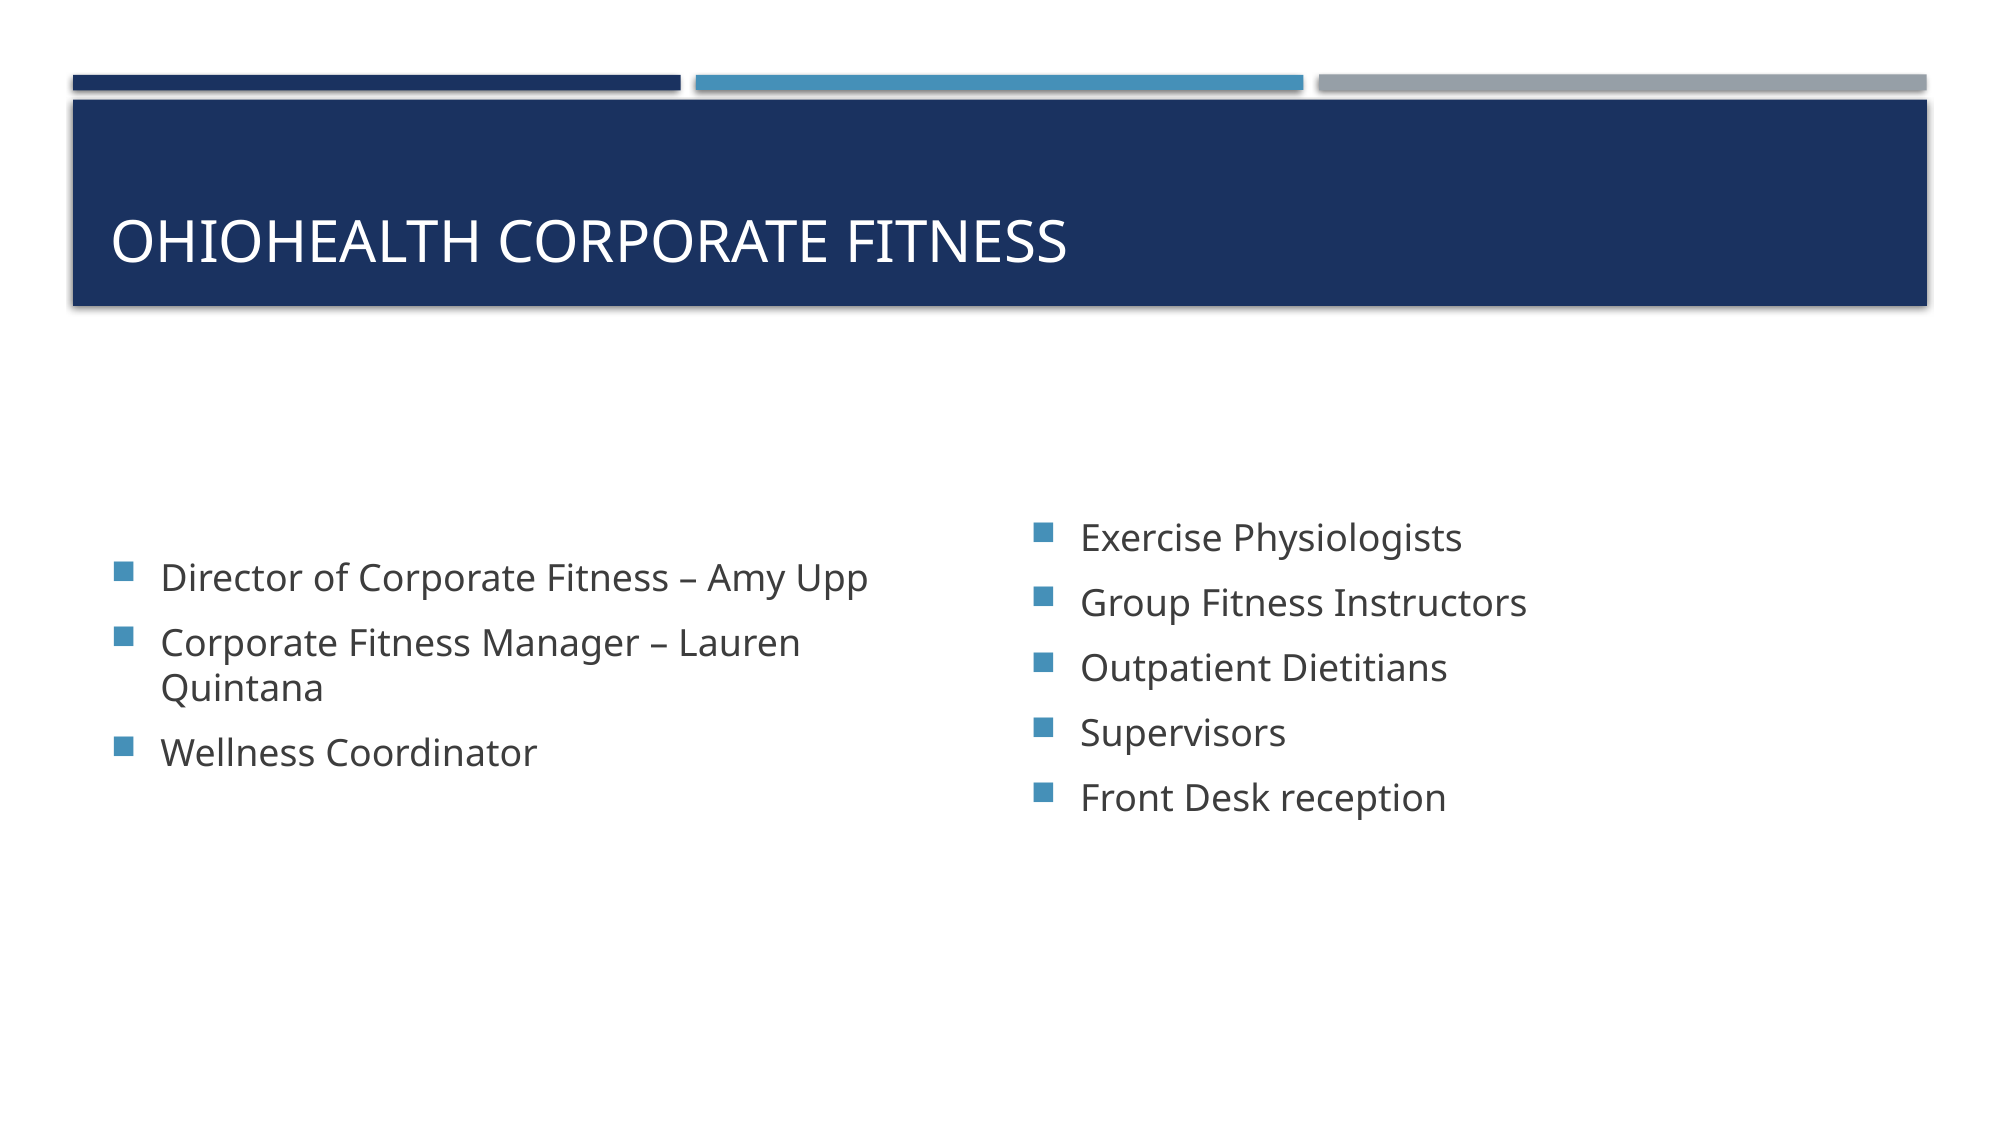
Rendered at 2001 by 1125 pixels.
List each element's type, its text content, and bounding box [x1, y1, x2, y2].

list Director of Corporate Fitness – Amy Upp Corporate Fitness Manager – Lauren Quintana Wellness Coordinator [95, 365, 985, 962]
list Exercise Physiologists Group Fitness Instructors Outpatient Dietitians Supervisors Front Desk reception [1015, 433, 1905, 1030]
title Ohiohealth corporate fitness [95, 119, 1905, 282]
